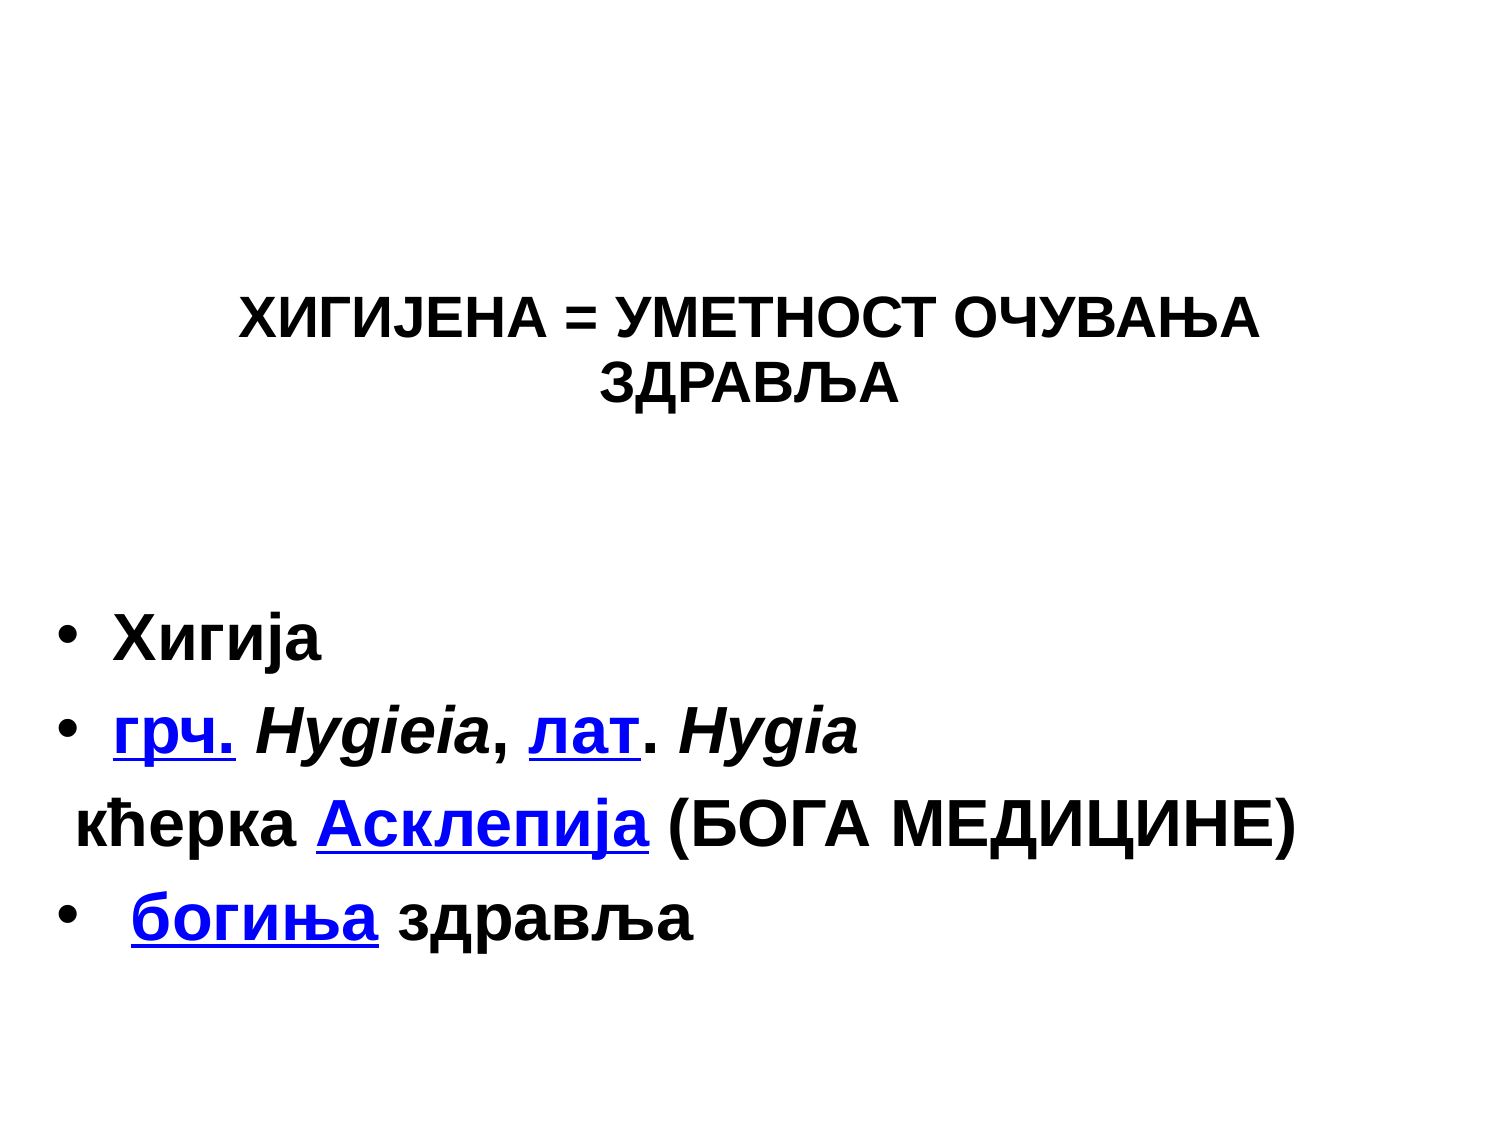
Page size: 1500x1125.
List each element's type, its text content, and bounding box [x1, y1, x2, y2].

title ХИГИЈЕНА = УМЕТНОСТ ОЧУВАЊА ЗДРАВЉА [74, 173, 1426, 610]
list Хигија грч. Hygieia, лат. Hygia кћерка Асклепија (БОГА МЕДИЦИНЕ) богиња здравља [40, 585, 1392, 1093]
